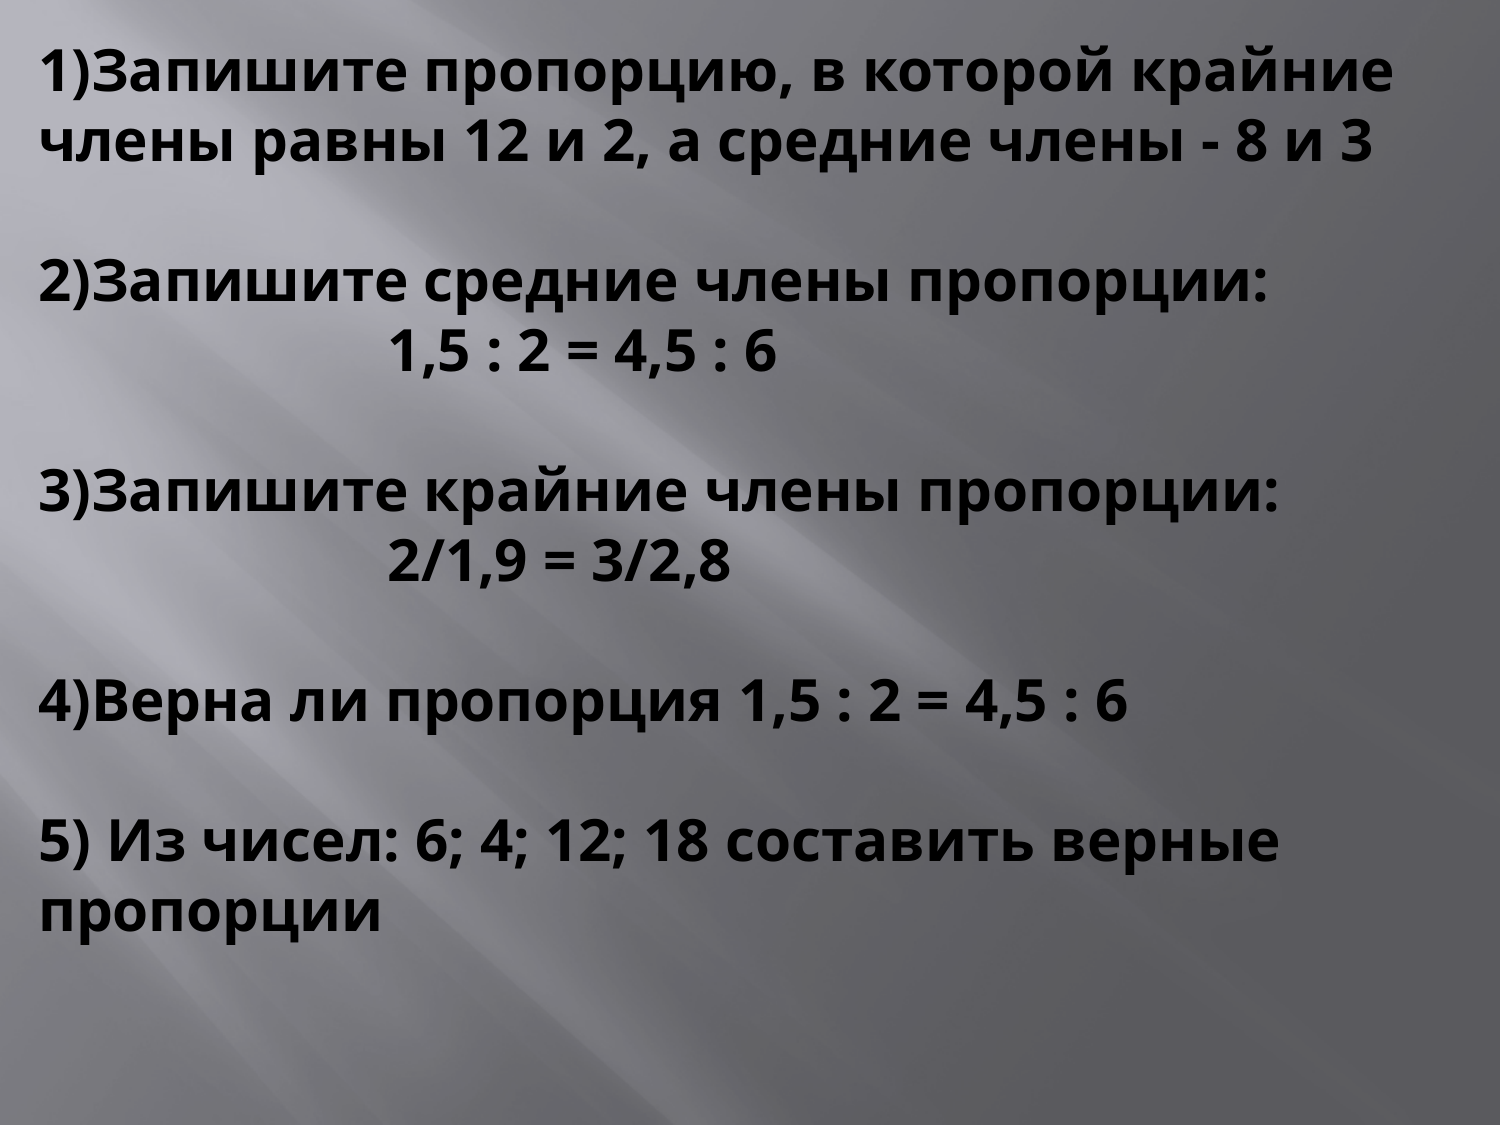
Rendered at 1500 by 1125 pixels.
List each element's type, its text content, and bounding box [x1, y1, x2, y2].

title 1)Запишите пропорцию, в которой крайние члены равны 12 и 2, а средние члены - 8 и 3 2)Запишите средние члены пропорции: 1,5 : 2 = 4,5 : 6 3)Запишите крайние члены пропорции: 2/1,9 = 3/2,8 4)Верна ли пропорция 1,5 : 2 = 4,5 : 6 5) Из чисел: 6; 4; 12; 18 составить верные пропорции [23, 23, 1477, 1043]
